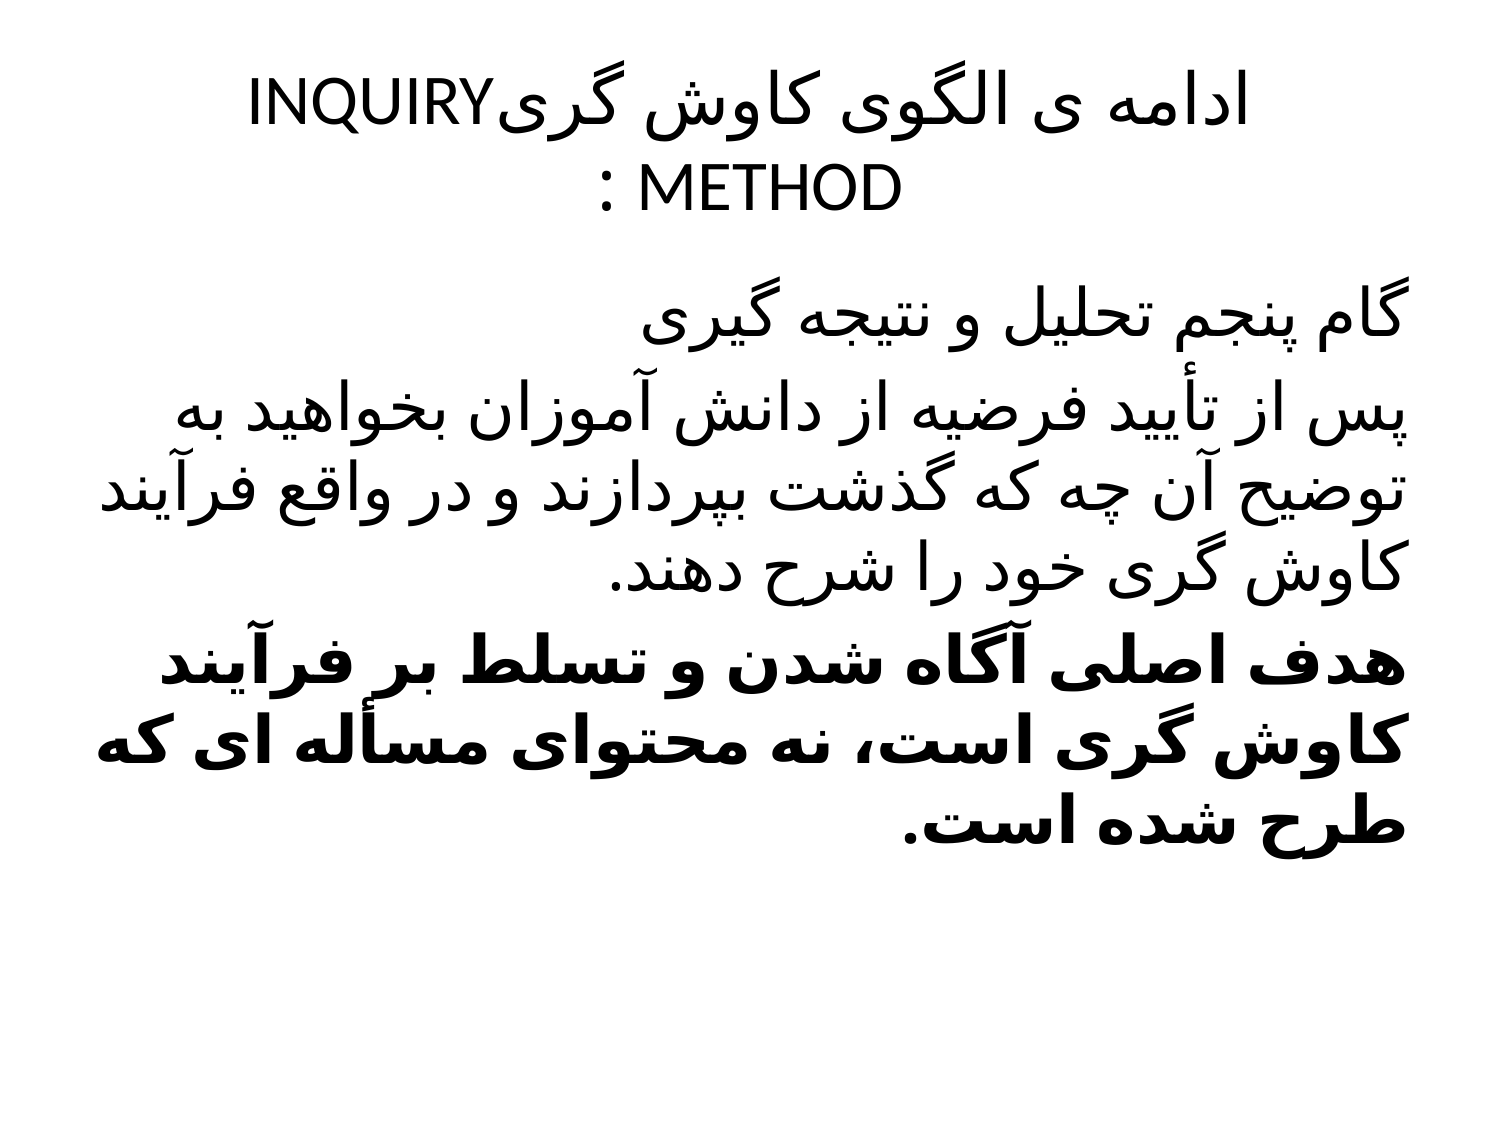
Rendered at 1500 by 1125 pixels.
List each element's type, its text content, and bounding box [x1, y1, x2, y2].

title ادامه ی الگوی کاوش گریINQUIRY METHOD : [75, 45, 1425, 233]
list گام پنجم تحلیل و نتیجه گیری پس از تأیید فرضیه از دانش آموزان بخواهید به توضیح آن چه که گذشت بپردازند و در واقع فرآیند کاوش گری خود را شرح دهند. هدف اصلی آگاه شدن و تسلط بر فرآیند کاوش گری است، نه محتوای مسأله ای که طرح شده است. [75, 262, 1425, 1005]
